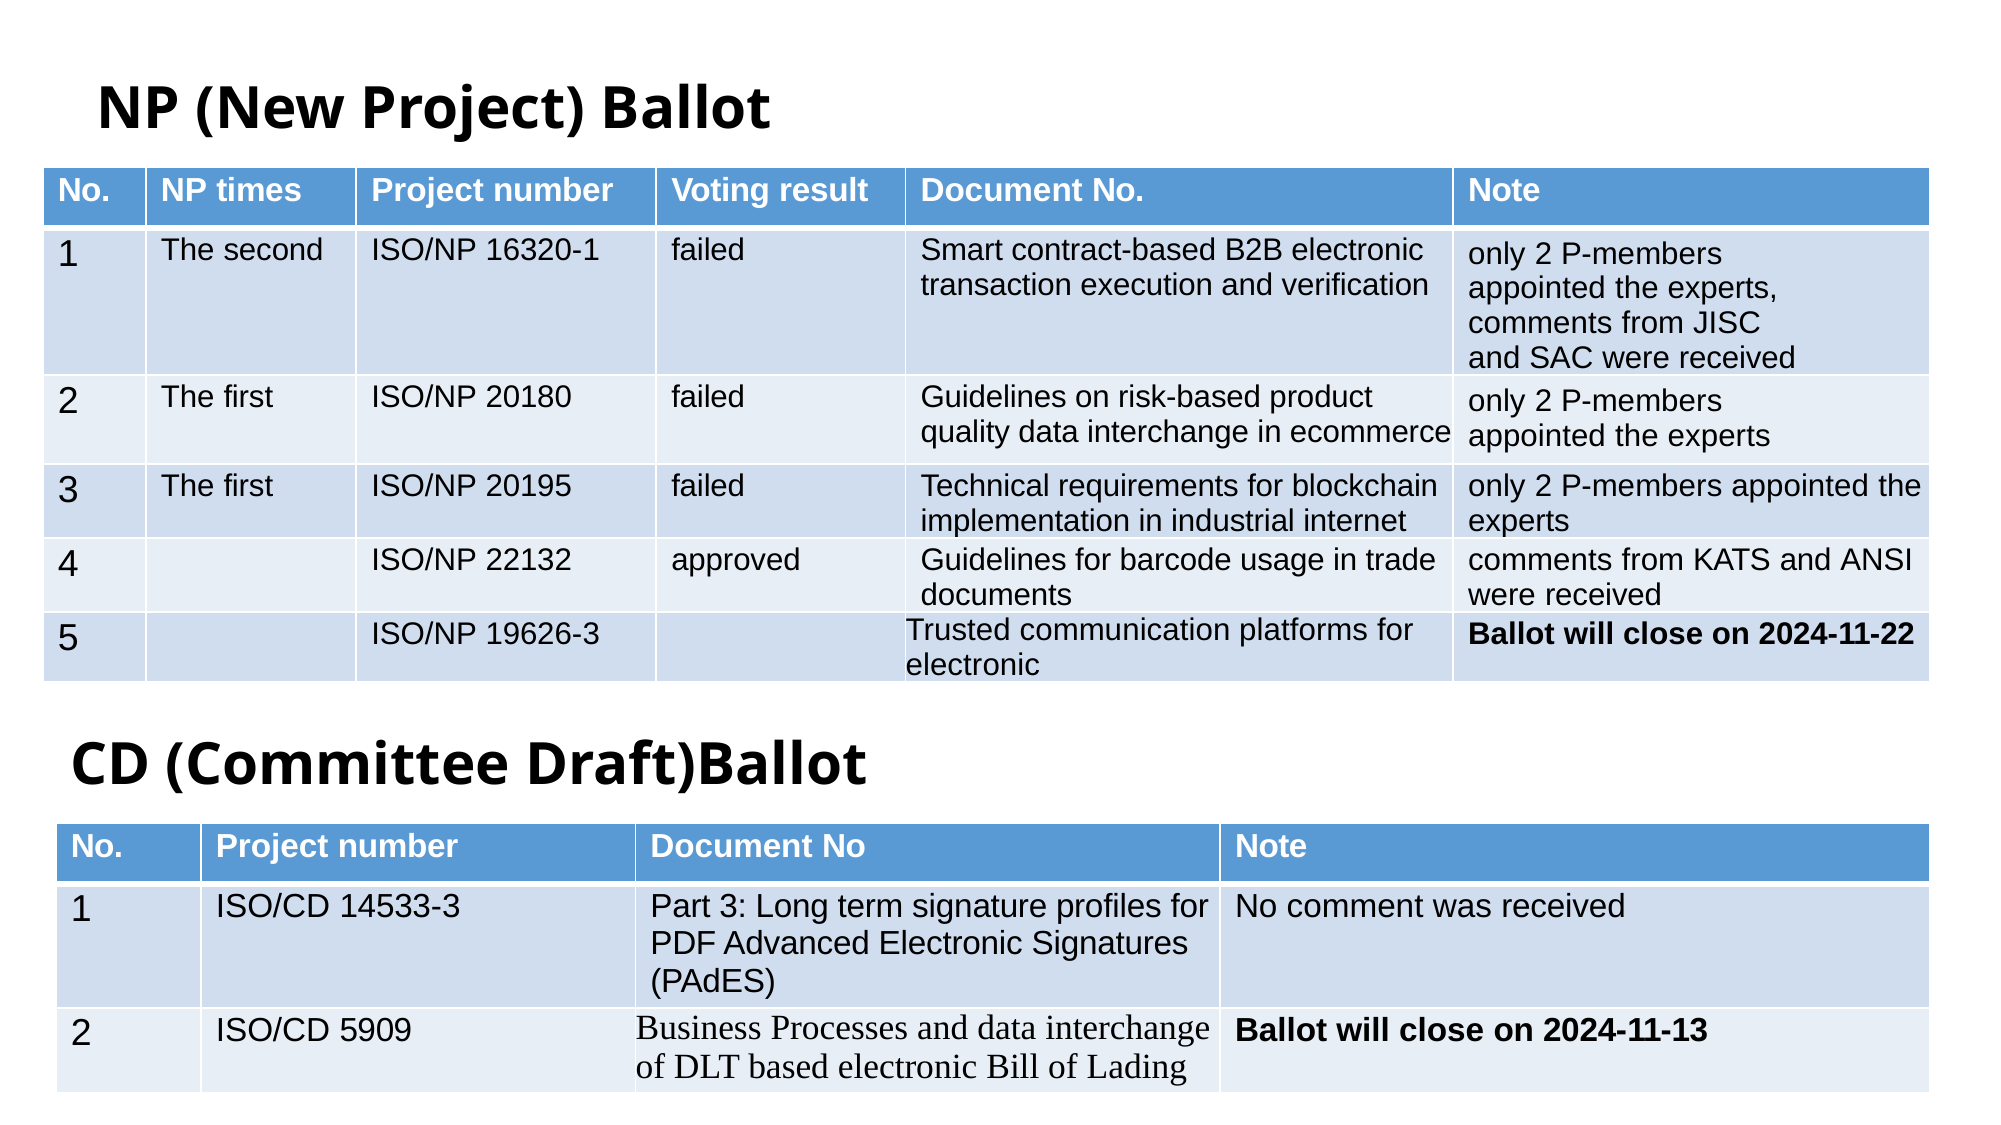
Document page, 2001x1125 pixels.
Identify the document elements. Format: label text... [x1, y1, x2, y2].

table_cell comments from KATS and ANSI were received [1454, 539, 1929, 611]
table_cell ISO/NP 22132 [357, 539, 655, 611]
table_cell The first [147, 465, 355, 537]
table_cell 2 [57, 1009, 200, 1092]
table_cell Trusted communication platforms for electronic [906, 613, 1452, 681]
table_header Voting result [657, 168, 905, 225]
table_cell only 2 P-members appointed the experts [1454, 376, 1929, 463]
table_cell ISO/NP 19626-3 [357, 613, 655, 681]
table_cell 1 [57, 887, 200, 1007]
text_box NP (New Project) Ballot [81, 63, 838, 148]
table_cell ISO/NP 16320-1 [357, 231, 655, 374]
table_header Note [1221, 824, 1929, 881]
text_box CD (Committee Draft)Ballot [55, 718, 926, 804]
table_cell ISO/NP 20195 [357, 465, 655, 537]
table_header Document No [636, 824, 1219, 881]
table_cell [657, 613, 905, 681]
table_cell Smart contract-based B2B electronic transaction execution and verification [906, 231, 1452, 374]
table_cell 2 [44, 376, 145, 463]
table_cell Technical requirements for blockchain implementation in industrial internet [906, 465, 1452, 537]
table_header Document No. [906, 168, 1452, 225]
table_header Project number [357, 168, 655, 225]
table_cell Guidelines on risk-based product quality data interchange in ecommerce [906, 376, 1452, 463]
table_cell 4 [44, 539, 145, 611]
table_cell 1 [44, 231, 145, 374]
table_cell ISO/CD 5909 [202, 1009, 635, 1092]
table_cell failed [657, 231, 905, 374]
table_cell Ballot will close on 2024-11-13 [1221, 1009, 1929, 1092]
table_cell ISO/CD 14533-3 [202, 887, 635, 1007]
table_cell Guidelines for barcode usage in trade documents [906, 539, 1452, 611]
table_cell only 2 P-members appointed the experts [1454, 465, 1929, 537]
table_cell approved [657, 539, 905, 611]
table_header No. [57, 824, 200, 881]
table_cell failed [657, 376, 905, 463]
table_cell 5 [44, 613, 145, 681]
table_header Project number [202, 824, 635, 881]
table_cell only 2 P-members appointed the experts, comments from JISC and SAC were received [1454, 231, 1929, 374]
table_cell [147, 613, 355, 681]
table_cell ISO/NP 20180 [357, 376, 655, 463]
table_cell The second [147, 231, 355, 374]
table_cell Ballot will close on 2024-11-22 [1454, 613, 1929, 681]
table_cell Part 3: Long term signature profiles for PDF Advanced Electronic Signatures (PAdES) [636, 887, 1219, 1007]
table_cell Business Processes and data interchange of DLT based electronic Bill of Lading [636, 1009, 1219, 1092]
table_cell [147, 539, 355, 611]
table_header No. [44, 168, 145, 225]
table_cell failed [657, 465, 905, 537]
table_cell 3 [44, 465, 145, 537]
table_header NP times [147, 168, 355, 225]
table_cell The first [147, 376, 355, 463]
table_cell No comment was received [1221, 887, 1929, 1007]
table_header Note [1454, 168, 1929, 225]
